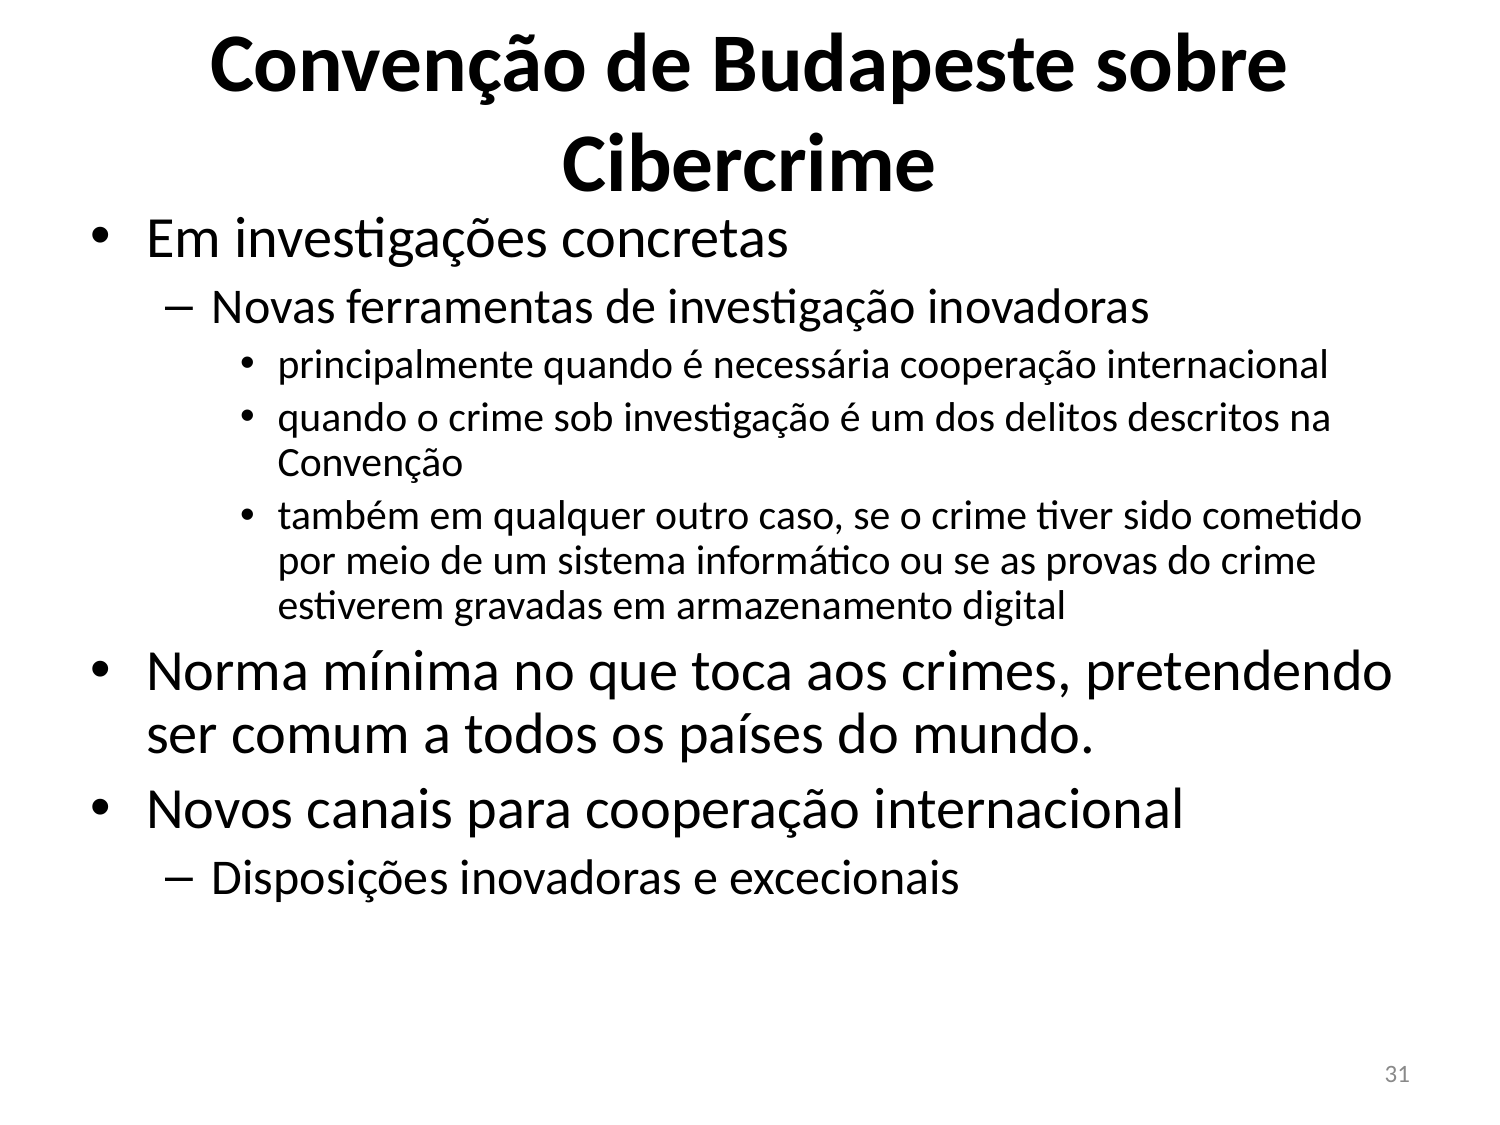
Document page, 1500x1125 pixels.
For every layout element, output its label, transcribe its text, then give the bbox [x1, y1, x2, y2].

list Em investigações concretas Novas ferramentas de investigação inovadoras principalmente quando é necessária cooperação internacional quando o crime sob investigação é um dos delitos descritos na Convenção também em qualquer outro caso, se o crime tiver sido cometido por meio de um sistema informático ou se as provas do crime estiverem gravadas em armazenamento digital Norma mínima no que toca aos crimes, pretendendo ser comum a todos os países do mundo. Novos canais para cooperação internacional Disposições inovadoras e excecionais [75, 199, 1425, 1001]
slide_number 31 [1074, 1042, 1425, 1103]
title Convenção de Budapeste sobre Cibercrime [75, 45, 1425, 172]
